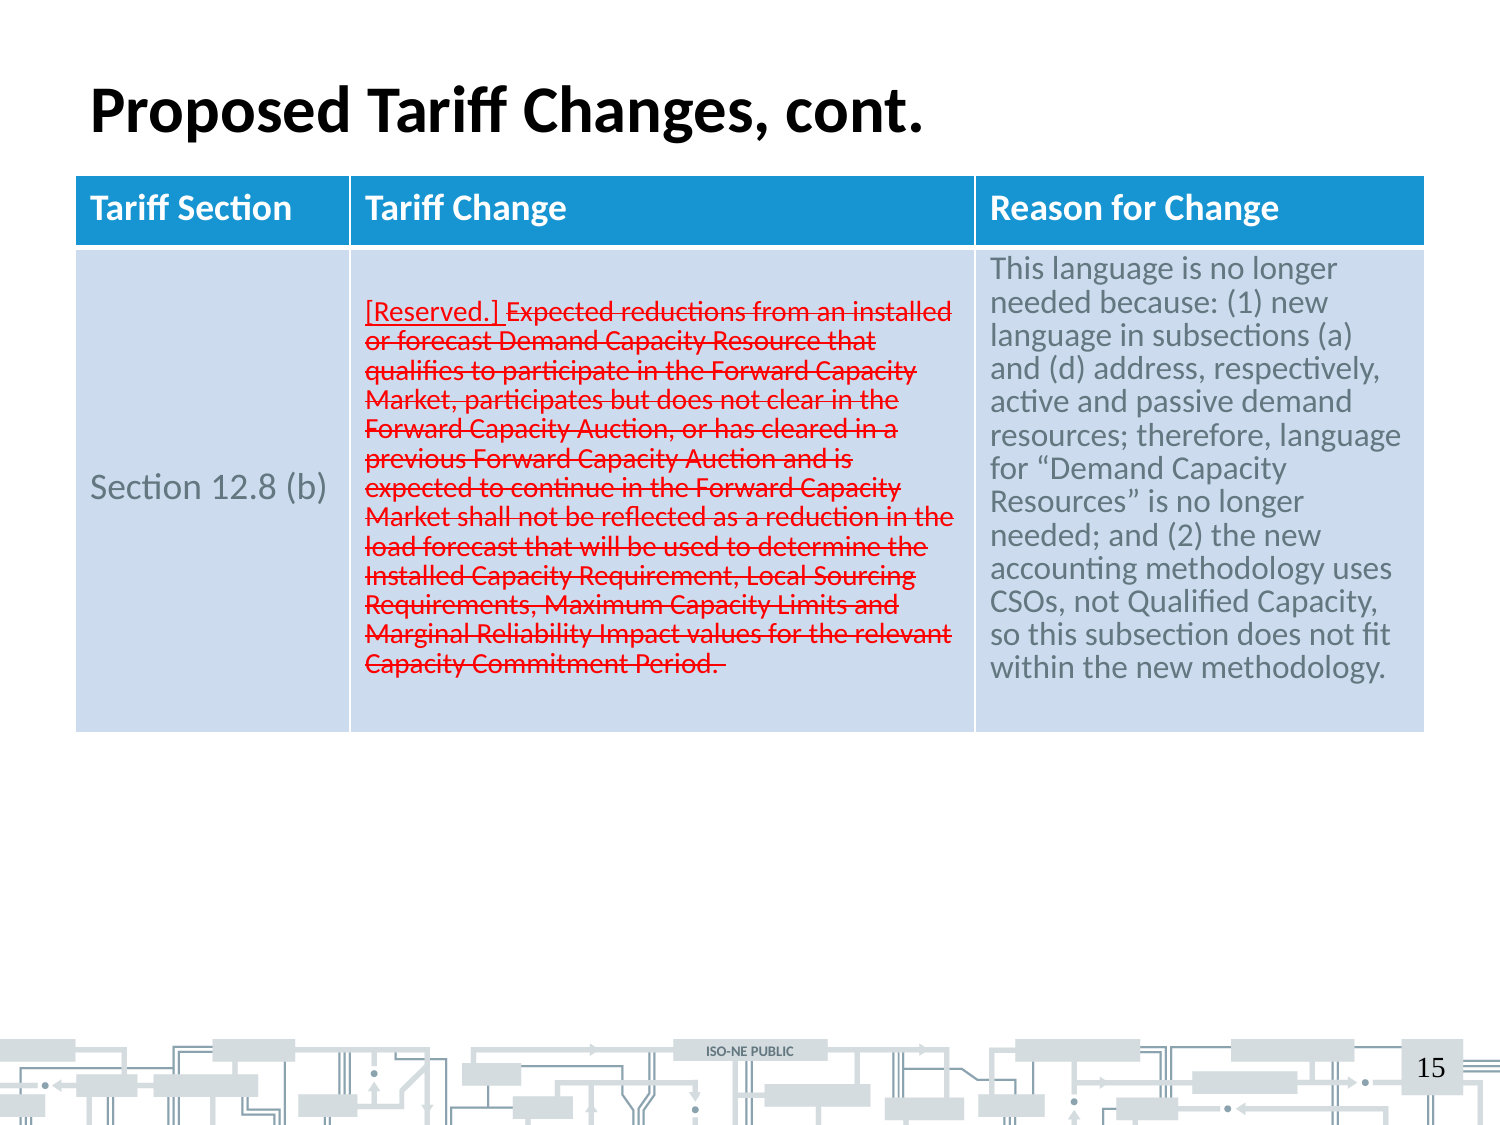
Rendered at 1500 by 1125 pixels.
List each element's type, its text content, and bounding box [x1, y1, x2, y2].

slide_number 15 [1400, 1044, 1463, 1088]
table_header Tariff Section [76, 176, 349, 245]
table_cell This language is no longer needed because: (1) new language in subsections (a) and (d) address, respectively, active and passive demand resources; therefore, language for “Demand Capacity Resources” is no longer needed; and (2) the new accounting methodology uses CSOs, not Qualified Capacity, so this subsection does not fit within the new methodology. [976, 250, 1424, 732]
table_cell Section 12.8 (b) [76, 250, 349, 732]
table_header Reason for Change [976, 176, 1424, 245]
table_cell [Reserved.] Expected reductions from an installed or forecast Demand Capacity Resource that qualifies to participate in the Forward Capacity Market, participates but does not clear in the Forward Capacity Auction, or has cleared in a previous Forward Capacity Auction and is expected to continue in the Forward Capacity Market shall not be reflected as a reduction in the load forecast that will be used to determine the Installed Capacity Requirement, Local Sourcing Requirements, Maximum Capacity Limits and Marginal Reliability Impact values for the relevant Capacity Commitment Period. [351, 250, 974, 732]
table_header Tariff Change [351, 176, 974, 245]
title Proposed Tariff Changes, cont. [75, 12, 1425, 174]
picture [0, 1031, 1500, 1125]
